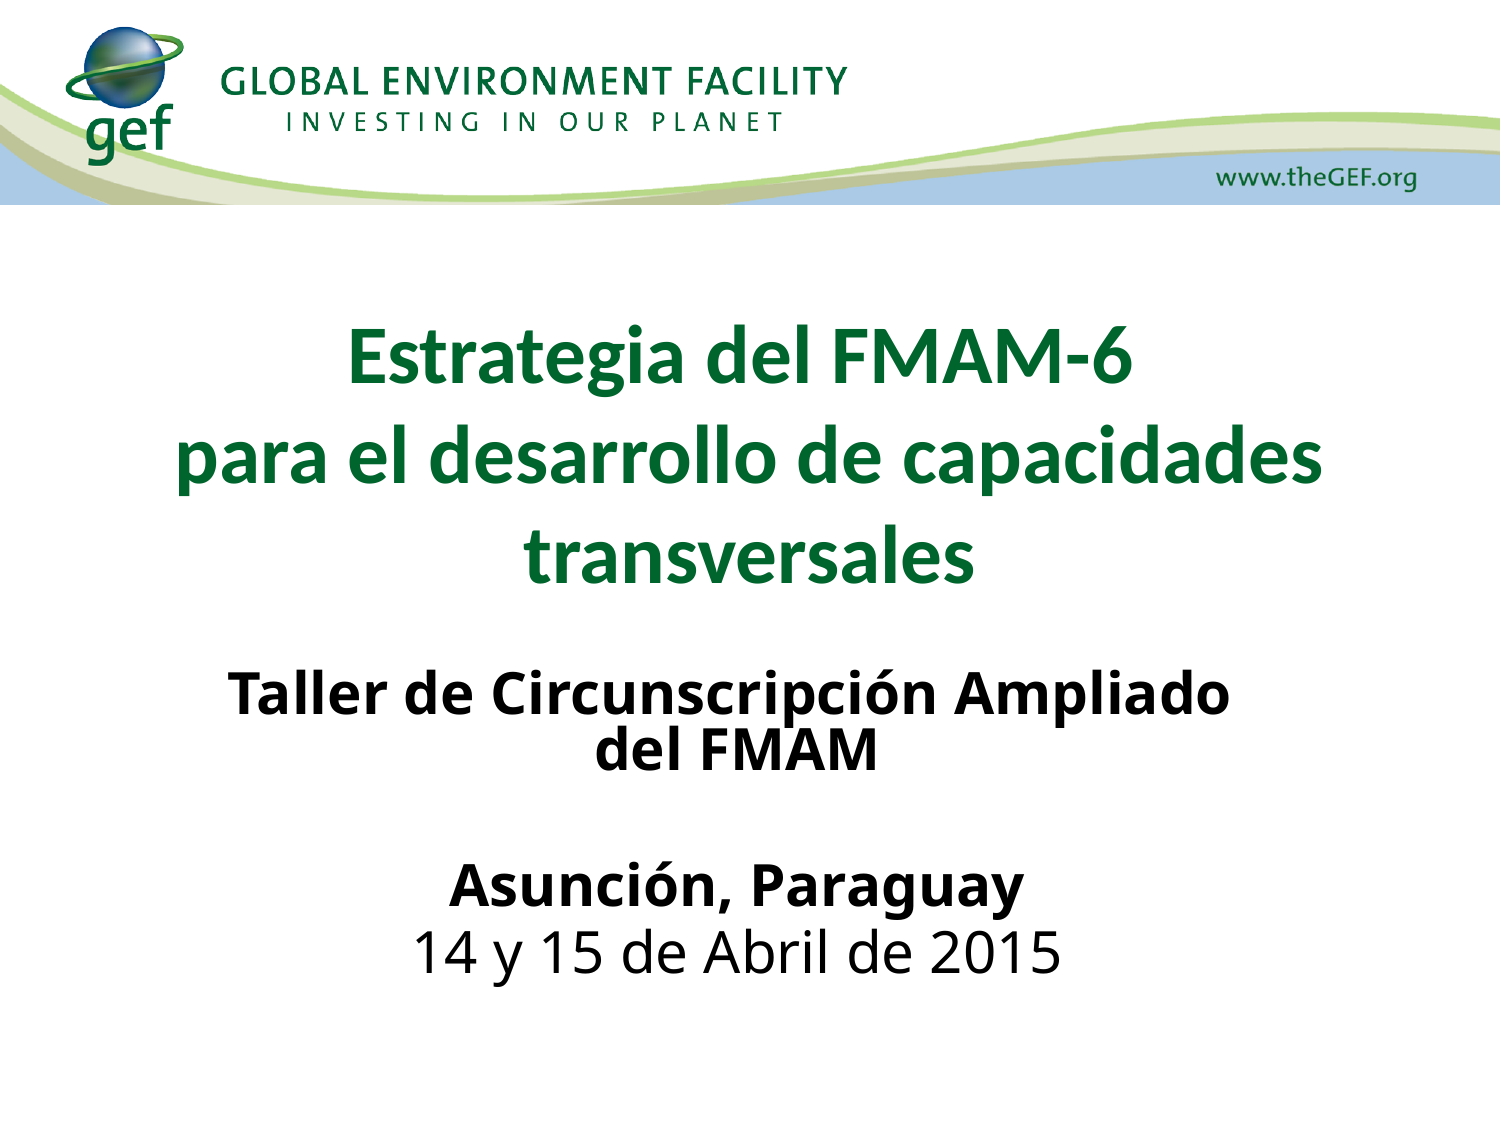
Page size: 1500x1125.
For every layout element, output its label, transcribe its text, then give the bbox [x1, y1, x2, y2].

picture [0, 0, 1500, 205]
title Estrategia del FMAM-6 para el desarrollo de capacidades transversales [75, 312, 1425, 588]
subtitle Taller de Circunscripción Ampliado del FMAM Asunción, Paraguay 14 y 15 de Abril de 2015 [212, 662, 1263, 1125]
